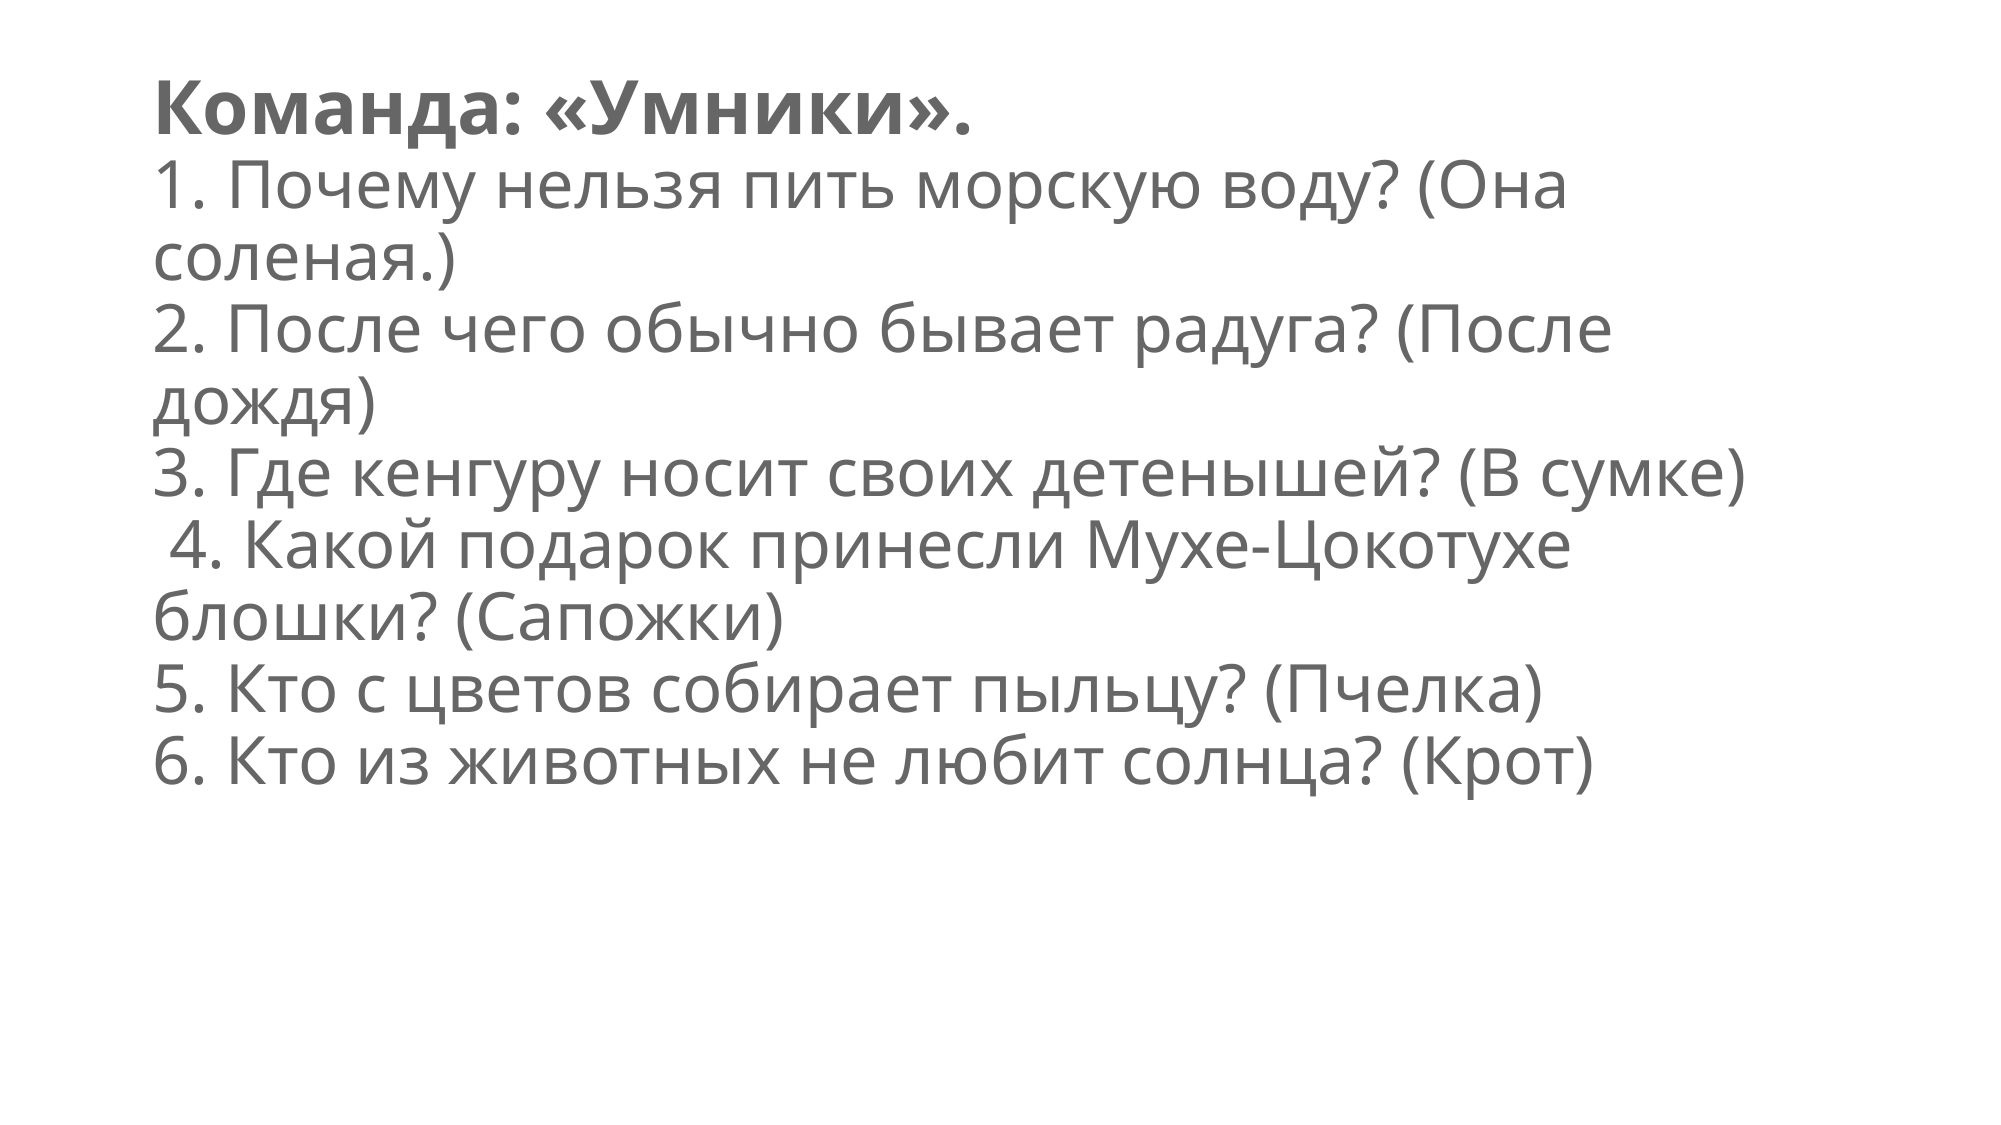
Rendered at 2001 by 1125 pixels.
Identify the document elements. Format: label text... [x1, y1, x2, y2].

title Команда: «Умники». 1. Почему нельзя пить морскую воду? (Она соленая.) 2. После чего обычно бывает радуга? (После дождя) 3. Где кенгуру носит своих детенышей? (В сумке) 4. Какой подарок принесли Мухе-Цокотухе блошки? (Сапожки) 5. Кто с цветов собирает пыльцу? (Пчелка) 6. Кто из животных не любит солнца? (Крот) [137, 59, 1863, 889]
